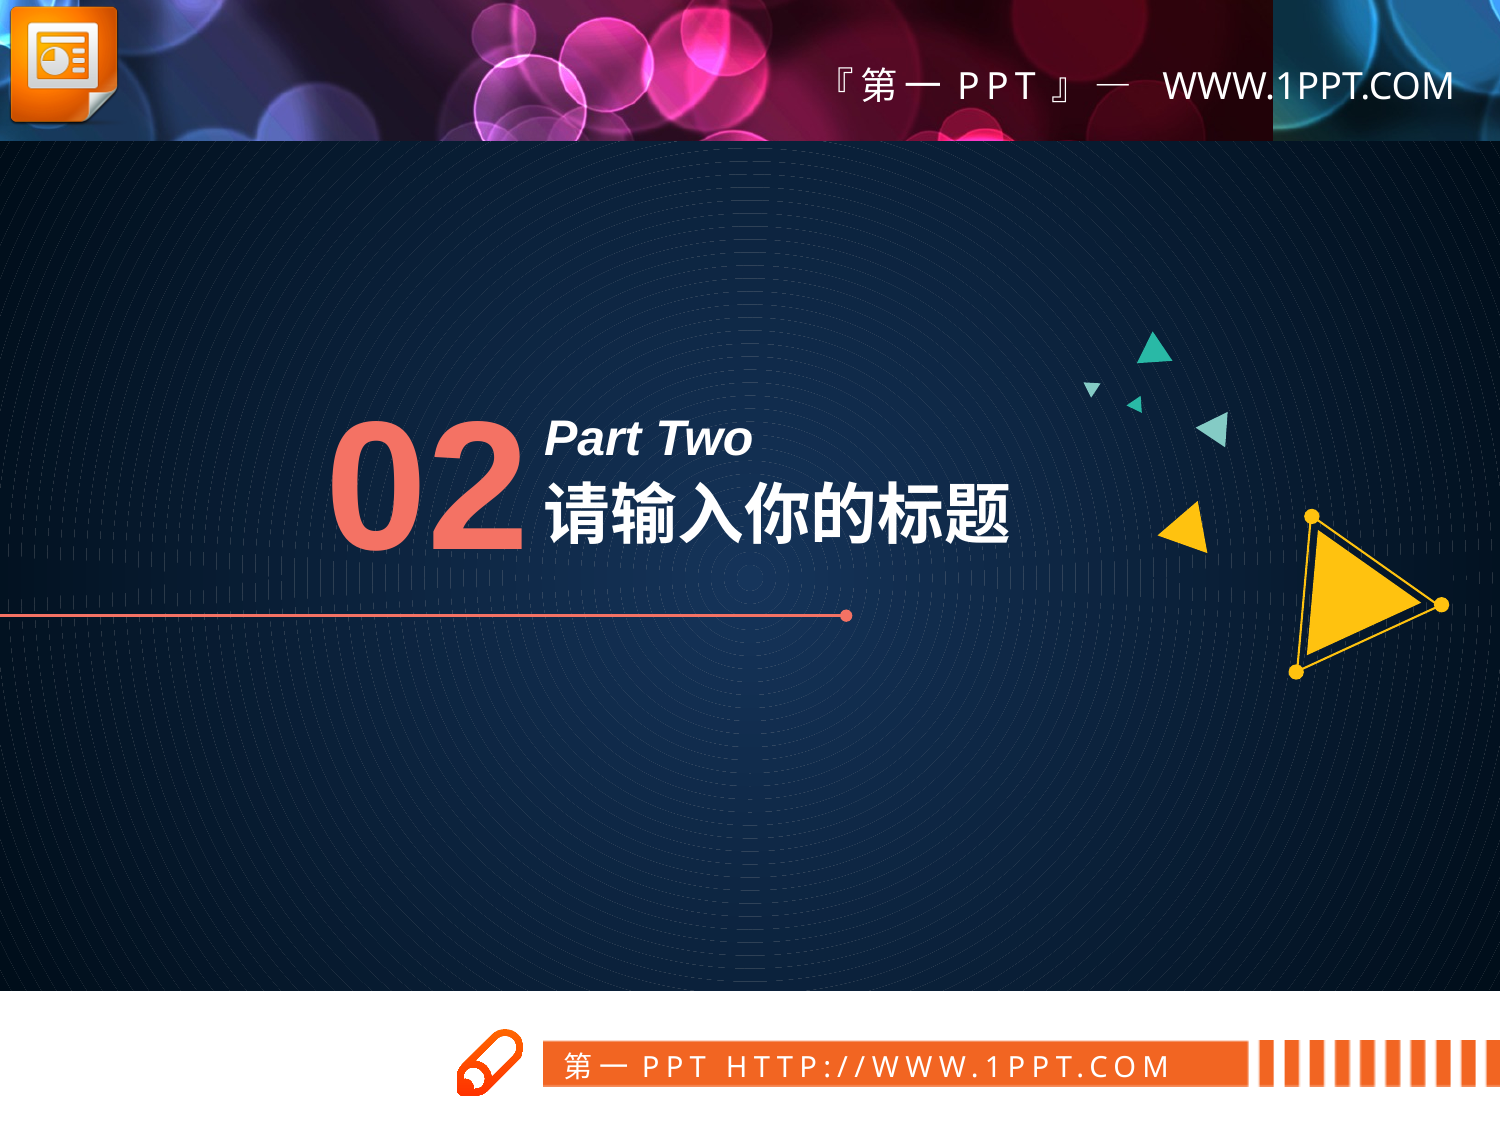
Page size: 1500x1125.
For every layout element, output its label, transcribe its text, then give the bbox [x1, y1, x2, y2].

text_box 请输入你的标题 [529, 464, 1048, 559]
text_box Part Two [529, 398, 788, 473]
picture [0, 0, 1500, 141]
text_box 02 [325, 366, 530, 587]
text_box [1053, 372, 1468, 661]
picture [543, 1040, 1500, 1087]
